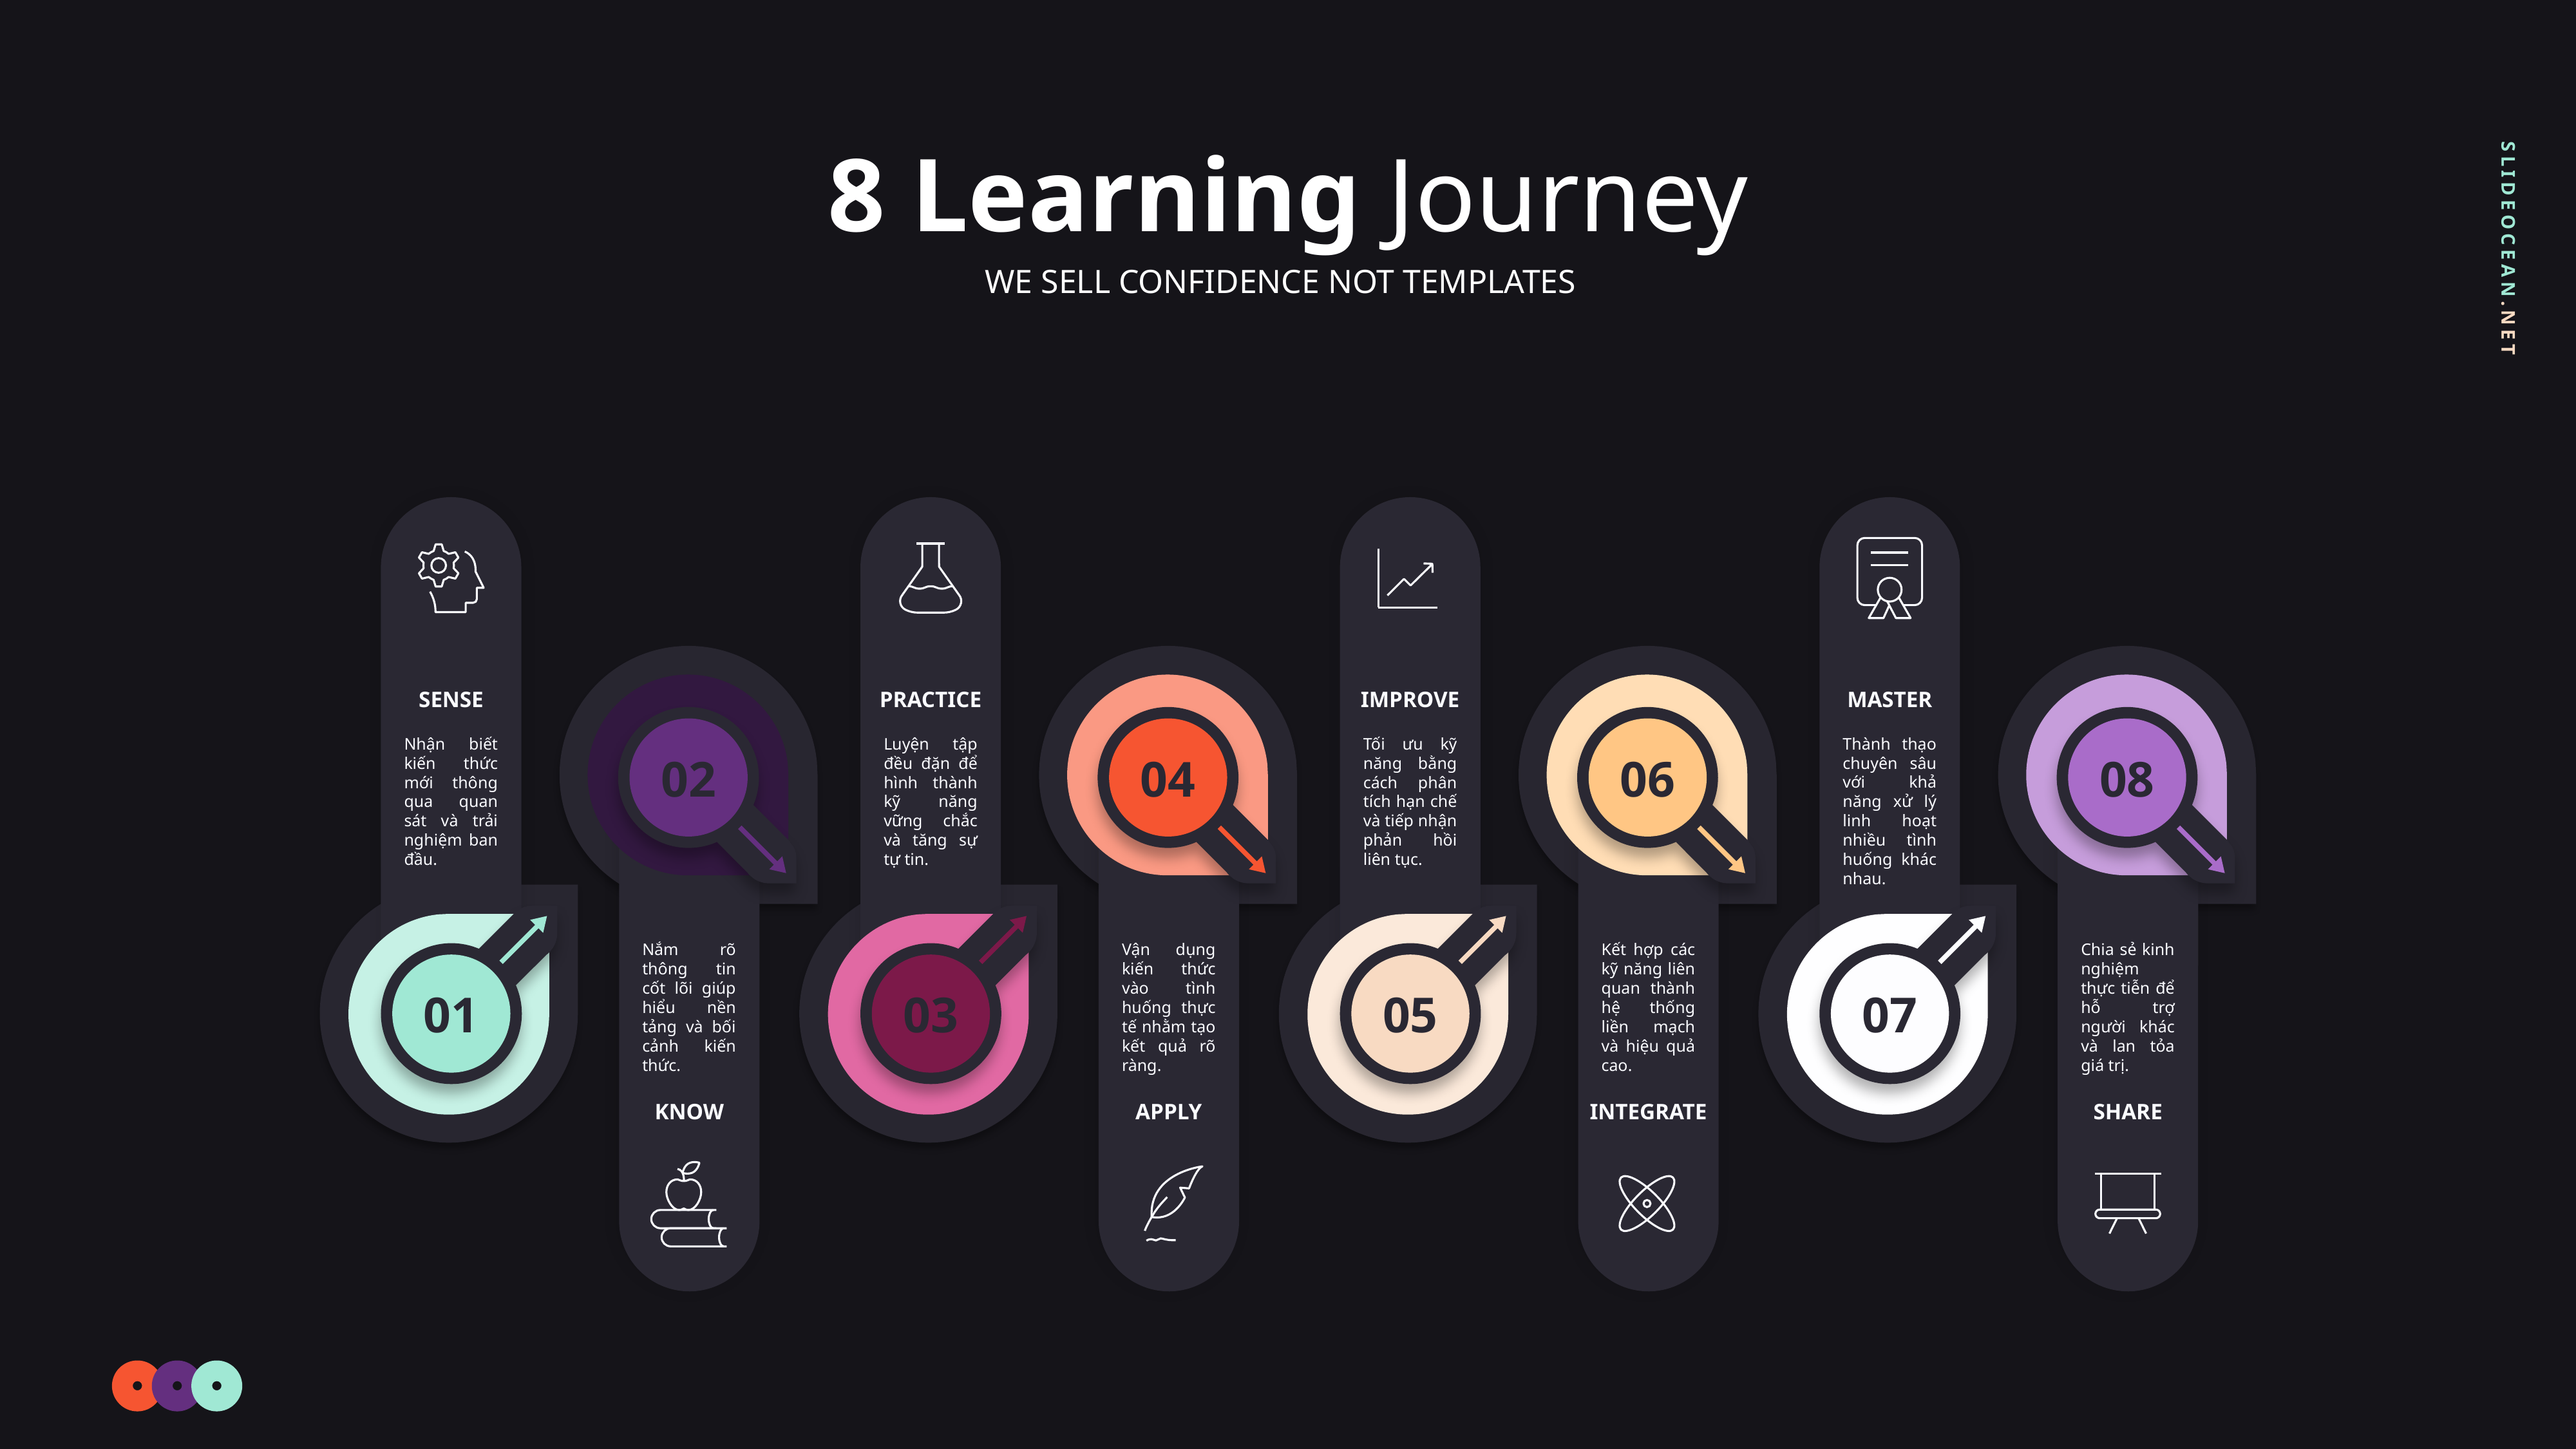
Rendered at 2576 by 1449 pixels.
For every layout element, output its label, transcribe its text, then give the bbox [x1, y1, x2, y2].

text_box [2057, 884, 2199, 1293]
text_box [860, 905, 1037, 1084]
text_box [1097, 884, 1240, 1293]
text_box 8 Learning Journey [818, 126, 1758, 257]
text_box [1786, 939, 1960, 1115]
text_box [1307, 940, 1481, 1115]
text_box [587, 674, 762, 848]
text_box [381, 681, 522, 876]
text_box [380, 496, 522, 940]
text_box [900, 543, 961, 613]
text_box [1757, 884, 2018, 1144]
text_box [1577, 706, 1756, 884]
text_box [319, 884, 579, 1144]
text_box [1098, 934, 1239, 1129]
text_box [860, 496, 1002, 939]
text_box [860, 681, 1001, 876]
text_box [651, 1162, 727, 1247]
text_box [1857, 538, 1922, 618]
text_box [419, 544, 484, 612]
text_box [1546, 674, 1721, 848]
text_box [1340, 681, 1481, 876]
text_box [1517, 645, 1777, 905]
text_box [2025, 674, 2201, 848]
text_box [1066, 674, 1242, 848]
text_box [2056, 706, 2235, 884]
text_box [381, 905, 558, 1084]
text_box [618, 706, 797, 884]
text_box [1620, 1176, 1674, 1231]
text_box [1278, 884, 1538, 1144]
text_box [1819, 496, 1961, 939]
text_box [1997, 645, 2257, 905]
text_box [1577, 884, 1719, 1293]
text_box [1819, 681, 1960, 876]
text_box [1097, 706, 1276, 884]
text_box [799, 884, 1058, 1144]
text_box [558, 645, 819, 905]
text_box [618, 884, 761, 1293]
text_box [1578, 934, 1719, 1129]
text_box [1146, 1238, 1176, 1241]
text_box WE SELL CONFIDENCE NOT TEMPLATES [975, 256, 1586, 305]
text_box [1819, 905, 1996, 1084]
text_box [2094, 1173, 2161, 1234]
text_box [348, 940, 522, 1115]
text_box [1038, 645, 1298, 905]
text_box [1340, 905, 1517, 1084]
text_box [619, 934, 760, 1129]
text_box [1387, 563, 1433, 596]
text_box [2058, 934, 2199, 1129]
text_box [1339, 496, 1481, 940]
text_box [827, 939, 1001, 1115]
text_box [1144, 1166, 1203, 1231]
